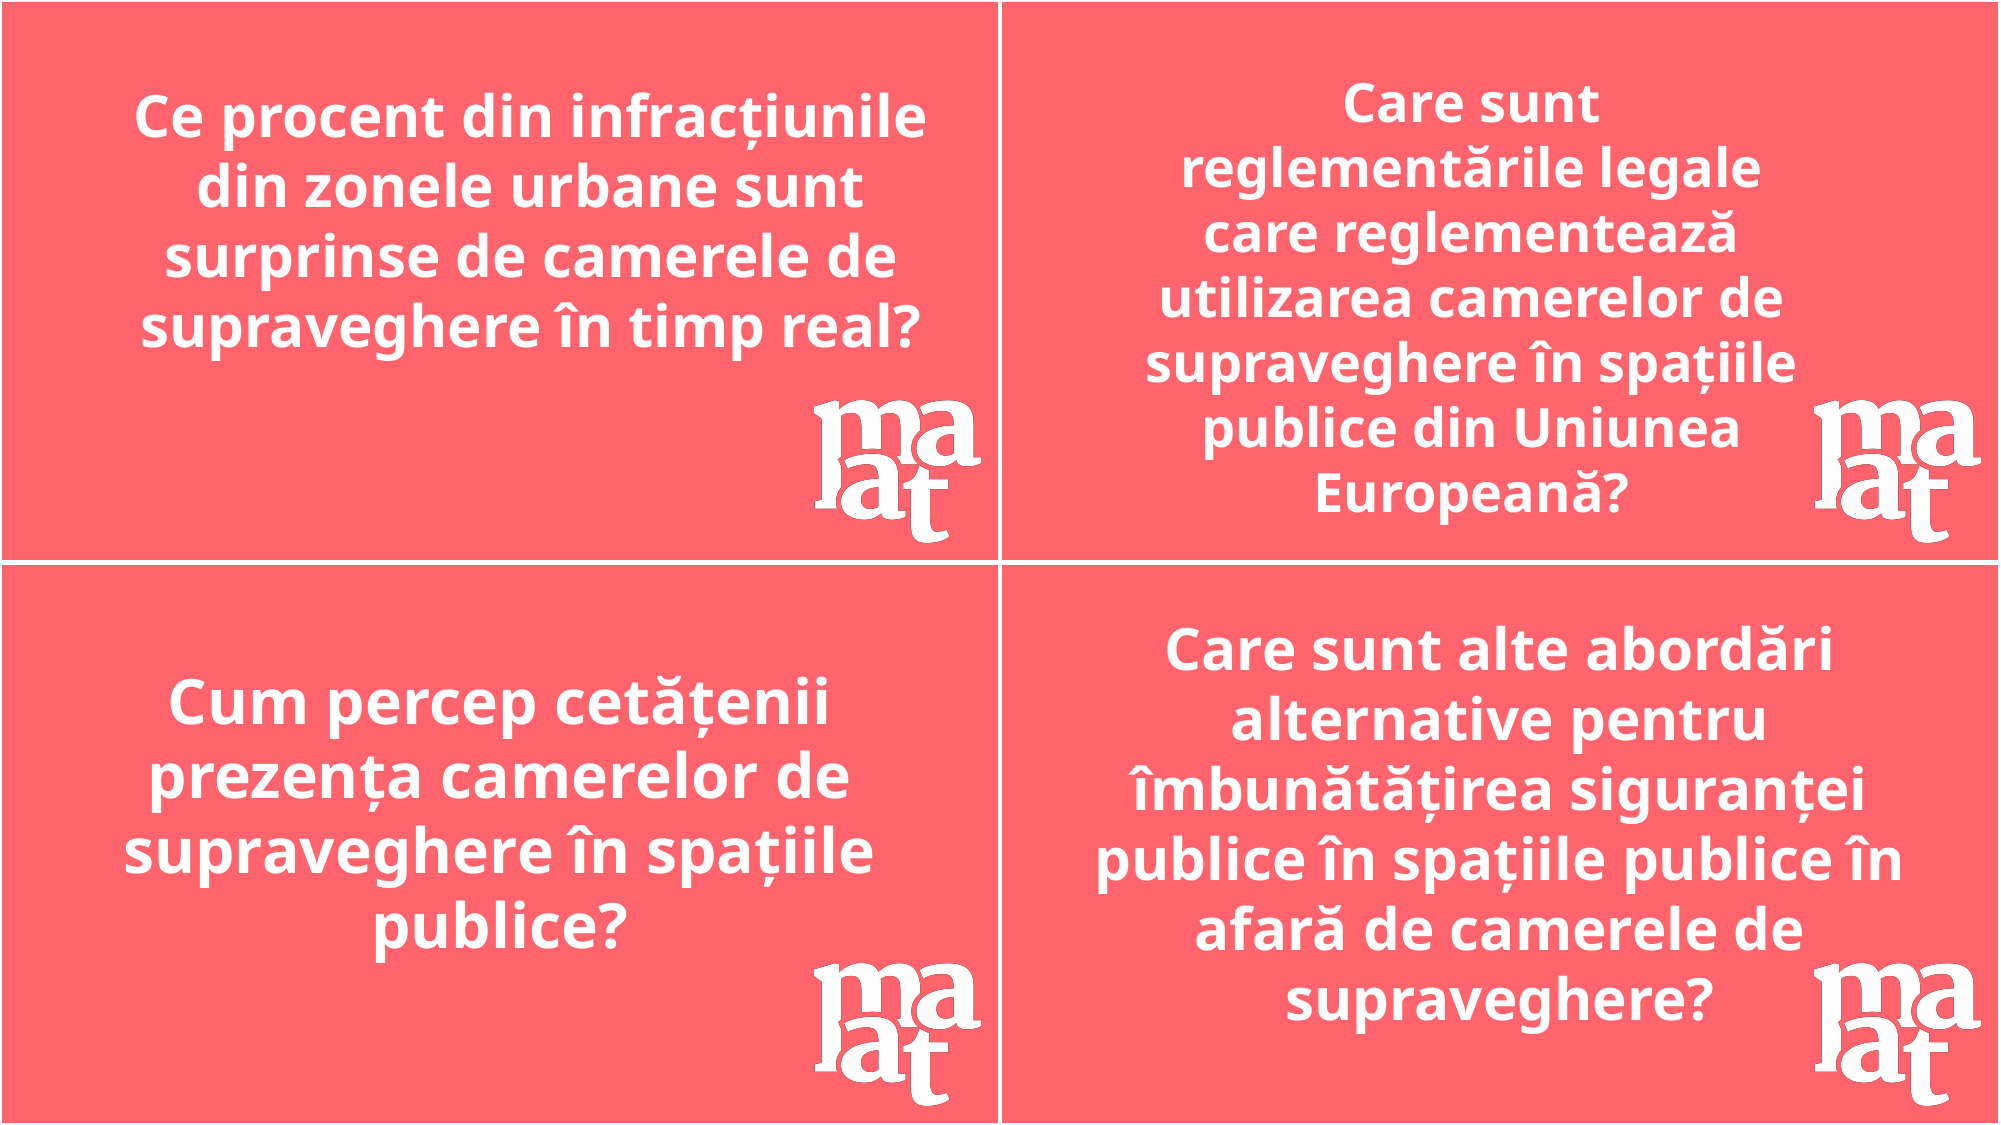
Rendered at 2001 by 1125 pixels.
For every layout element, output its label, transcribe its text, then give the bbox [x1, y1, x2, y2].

text_box Ce procent din infracțiunile din zonele urbane sunt surprinse de camerele de supraveghere în timp real? [118, 71, 944, 367]
text_box [0, 561, 999, 1125]
text_box [999, 561, 2000, 1125]
text_box [0, 0, 999, 561]
text_box [999, 0, 2000, 561]
picture [814, 963, 981, 1106]
text_box Care sunt alte abordări alternative pentru îmbunătățirea siguranței publice în spațiile publice în afară de camerele de supraveghere? [1073, 604, 1926, 1040]
picture [1814, 400, 1981, 543]
picture [1814, 963, 1981, 1106]
picture [814, 400, 981, 543]
text_box Care sunt reglementările legale care reglementează utilizarea camerelor de supraveghere în spațiile publice din Uniunea Europeană? [1118, 60, 1826, 531]
text_box Cum percep cetățenii prezența camerelor de supraveghere în spațiile publice? [102, 654, 898, 969]
